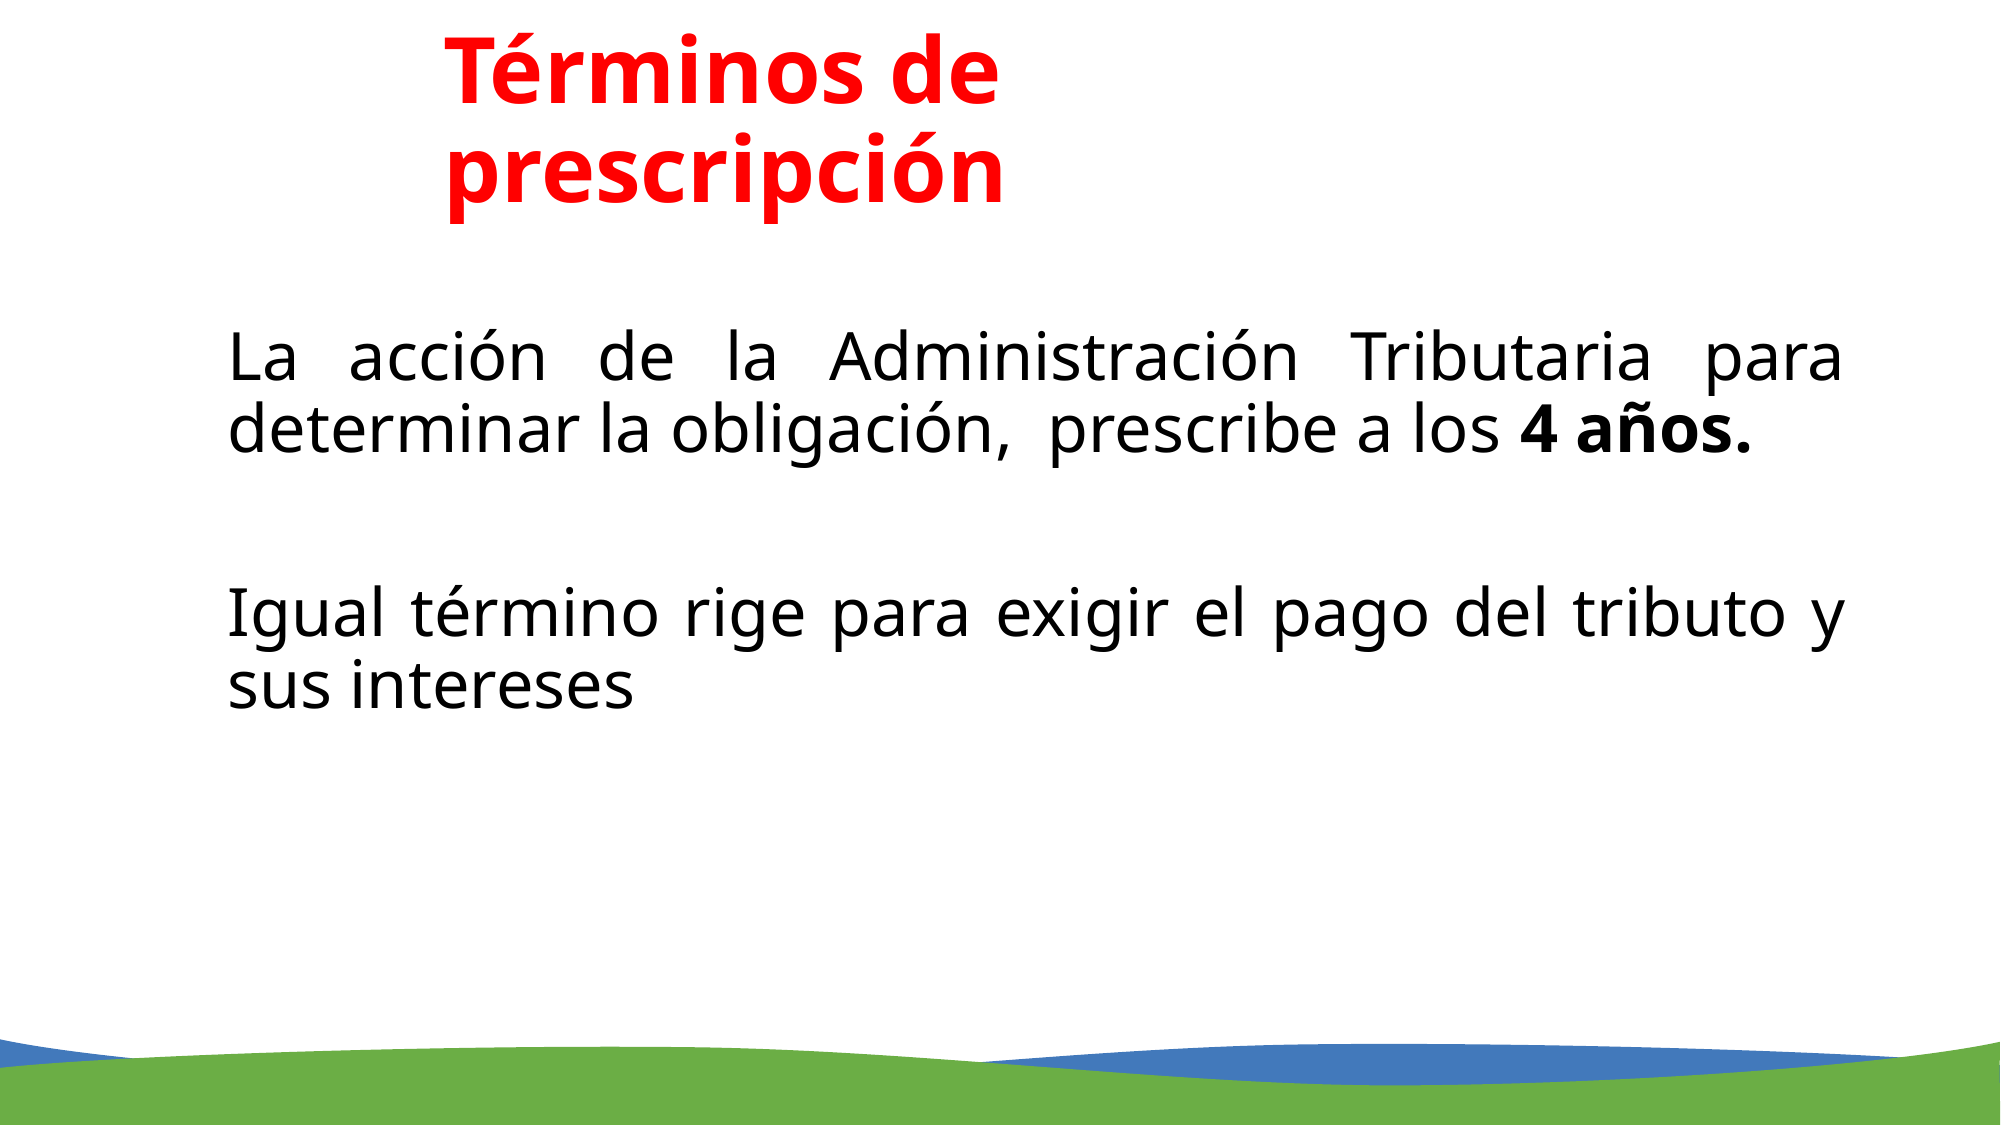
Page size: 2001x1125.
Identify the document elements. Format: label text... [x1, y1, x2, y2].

list La acción de la Administración Tributaria para determinar la obligación, prescribe a los 4 años. Igual término rige para exigir el pago del tributo y sus intereses [137, 224, 1863, 939]
title Términos de prescripción [428, 59, 1554, 188]
